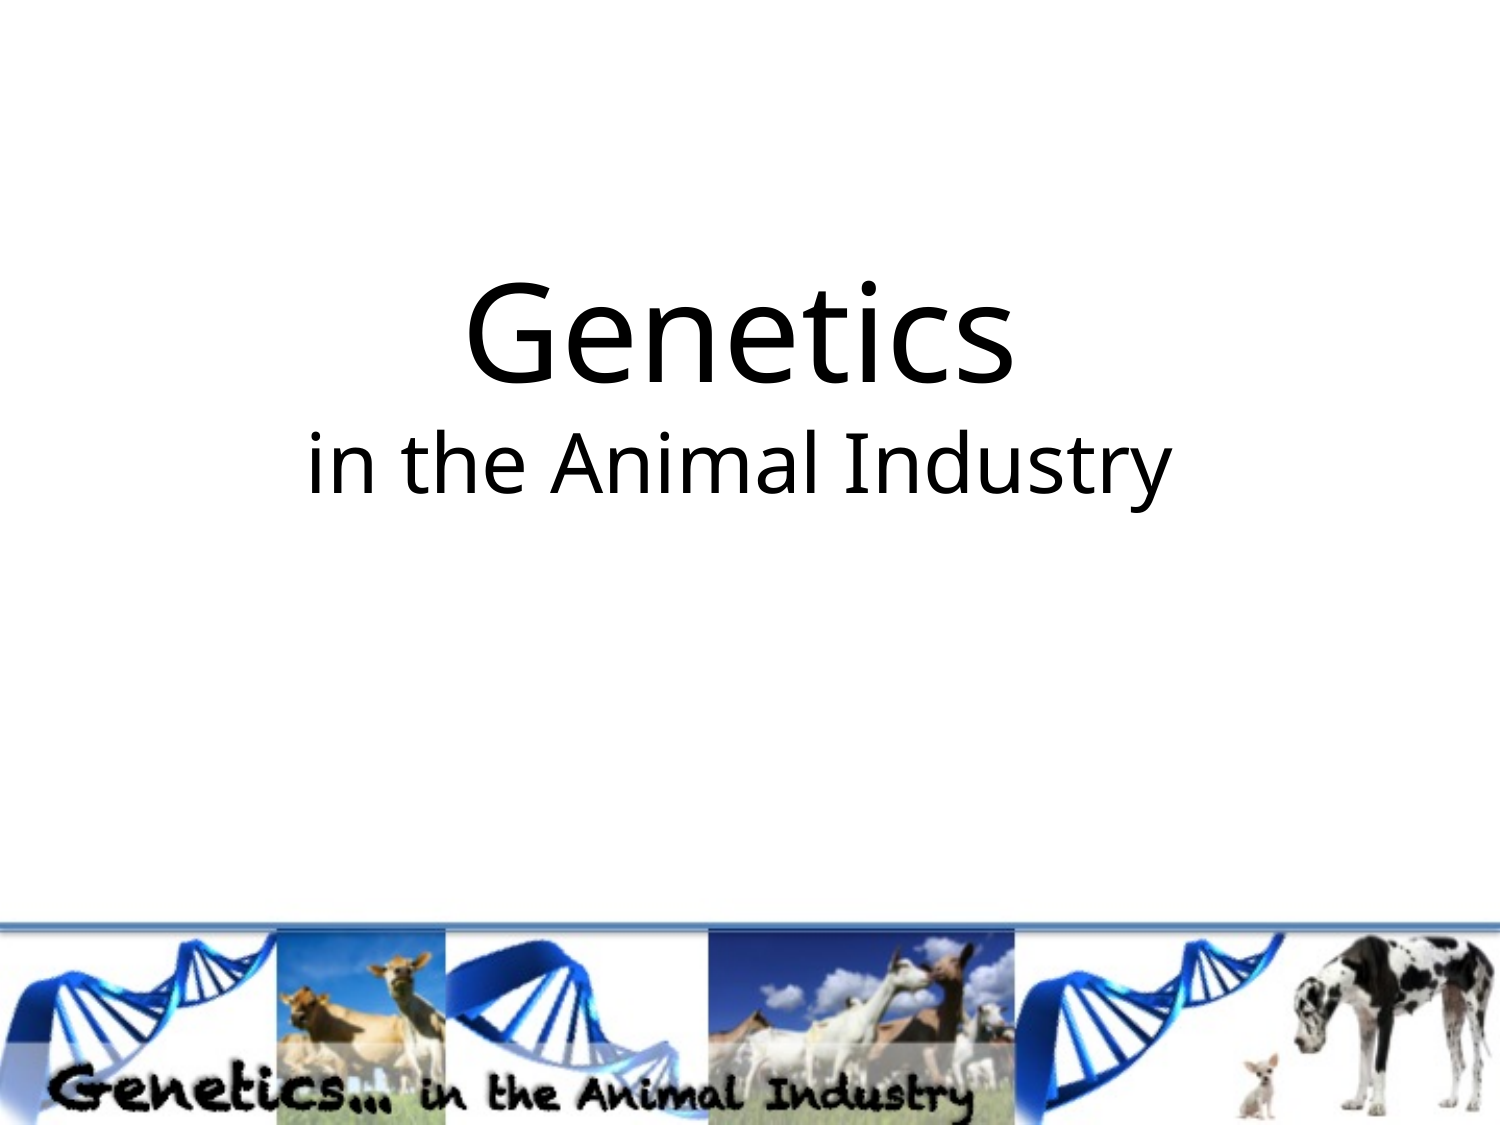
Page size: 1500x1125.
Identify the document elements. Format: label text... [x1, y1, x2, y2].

picture [0, 0, 1500, 1125]
title Genetics in the Animal Industry [102, 217, 1378, 538]
